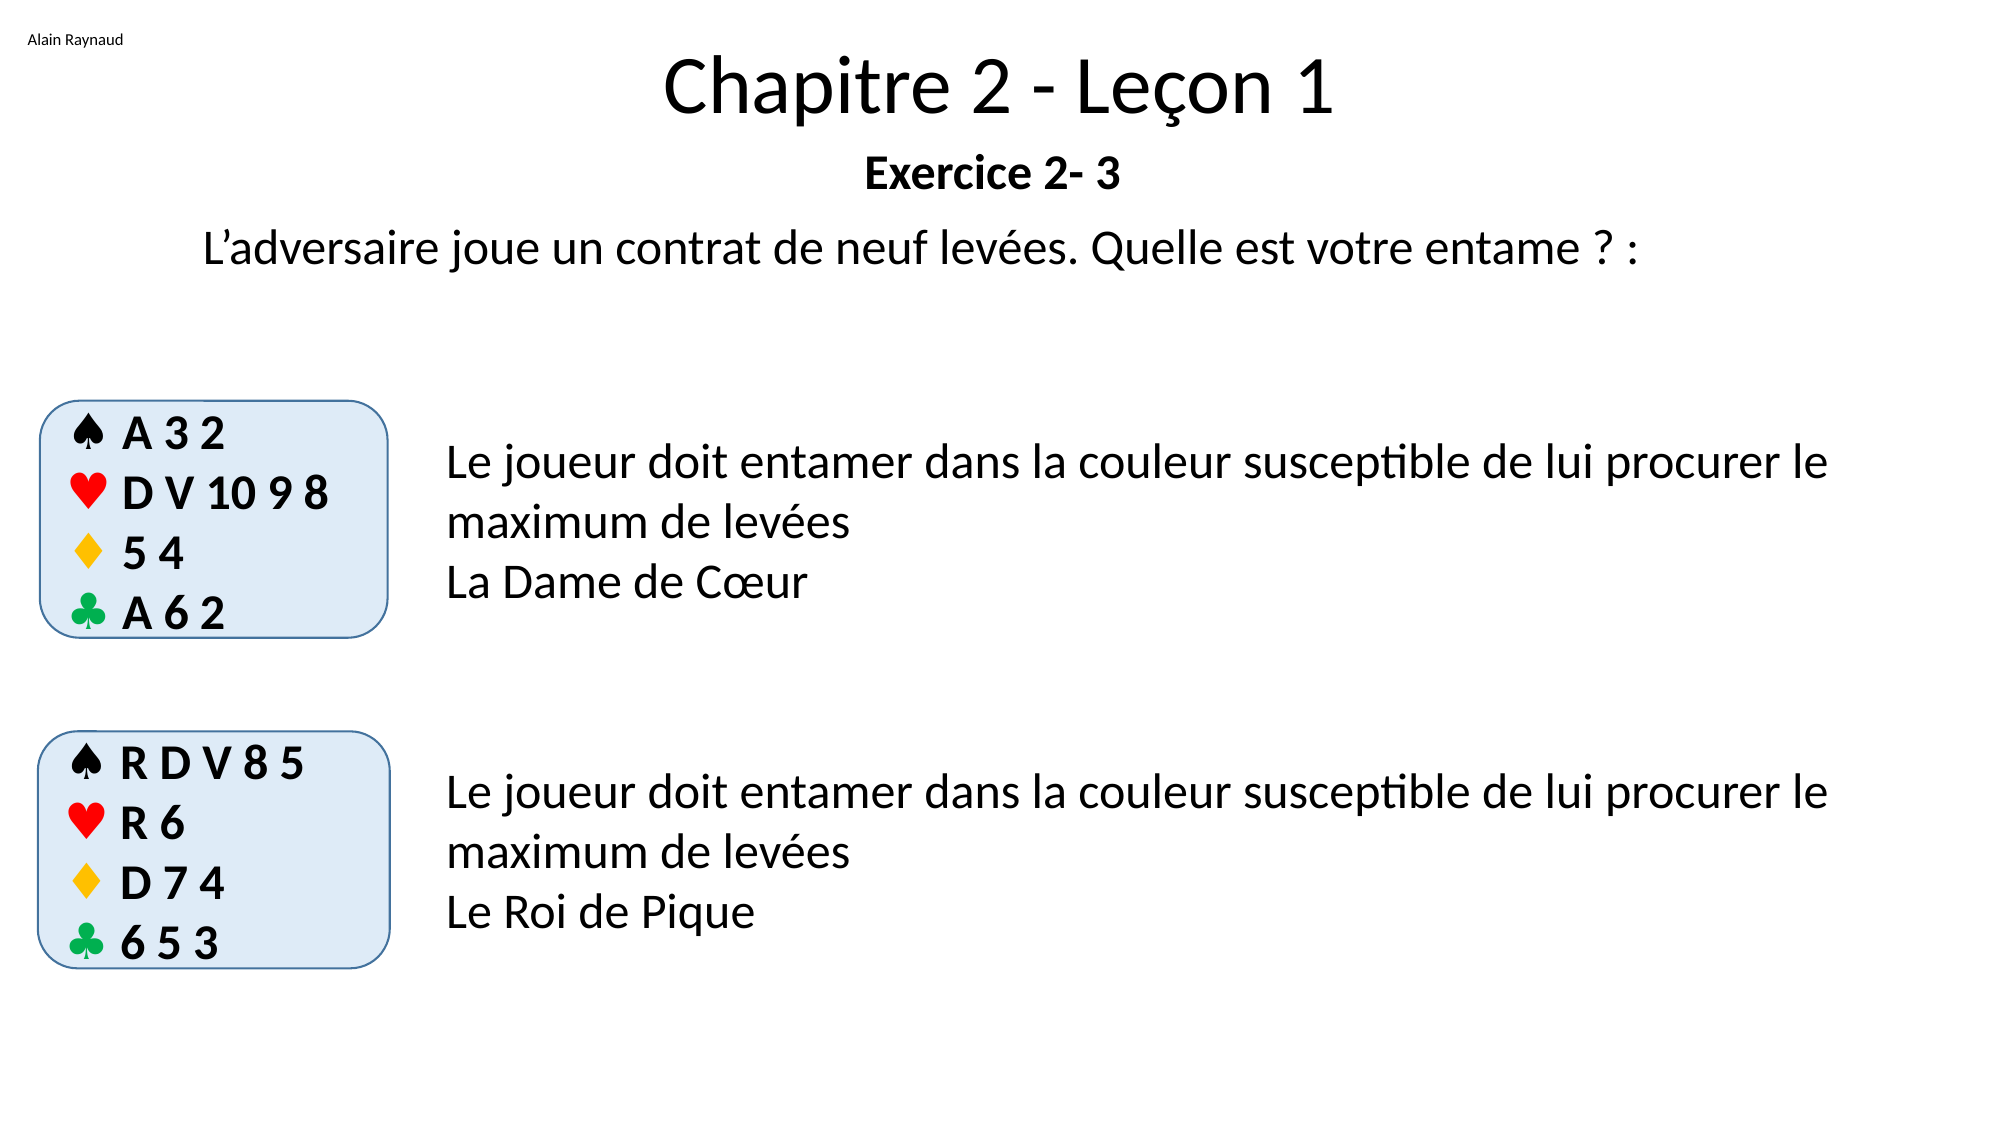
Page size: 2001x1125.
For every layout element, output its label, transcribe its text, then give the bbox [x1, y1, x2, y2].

text_box Le joueur doit entamer dans la couleur susceptible de lui procurer le maximum de levées La Dame de Cœur [431, 420, 1948, 616]
text_box Alain Raynaud [12, 21, 147, 57]
text_box Le joueur doit entamer dans la couleur susceptible de lui procurer le maximum de levées Le Roi de Pique [431, 751, 1948, 947]
title Chapitre 2 - Leçon 1 [249, 38, 1750, 139]
text_box ♠ A 3 2 ♥ D V 10 9 8 ♦ 5 4 ♣ A 6 2 [38, 399, 389, 639]
subtitle Exercice 2- 3 L’adversaire joue un contrat de neuf levées. Quelle est votre entame ? : [37, 139, 1948, 1088]
text_box ♠ R D V 8 5 ♥ R 6 ♦ D 7 4 ♣ 6 5 3 [36, 730, 391, 970]
